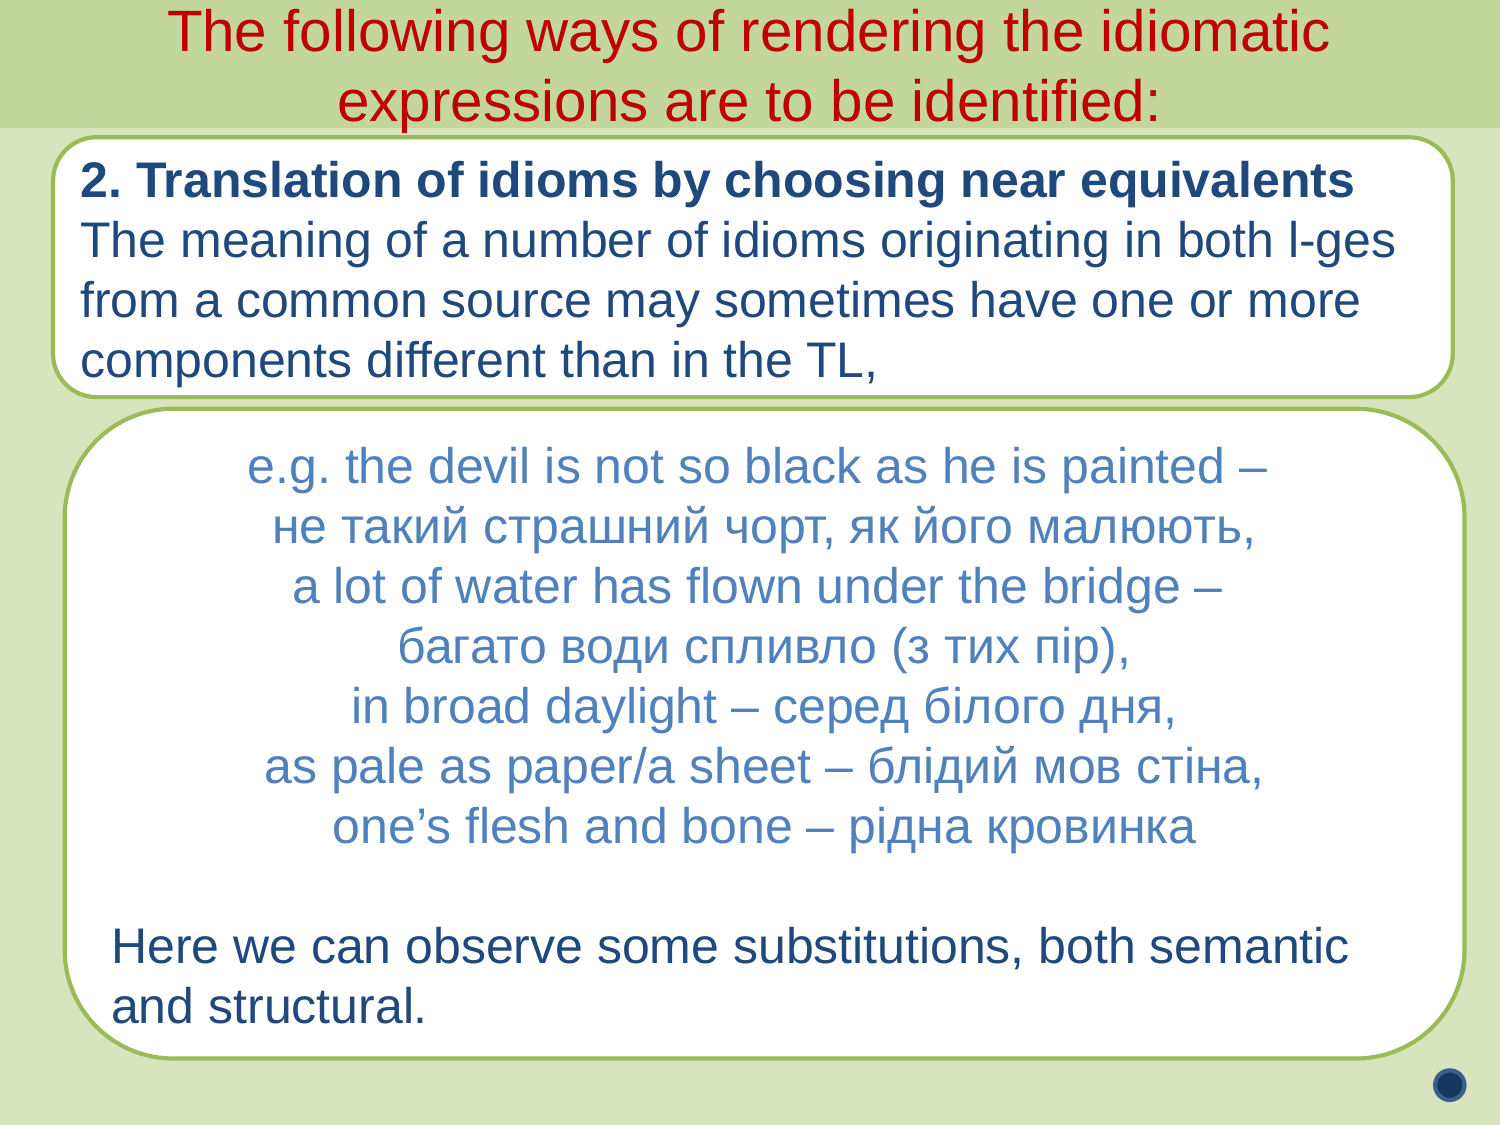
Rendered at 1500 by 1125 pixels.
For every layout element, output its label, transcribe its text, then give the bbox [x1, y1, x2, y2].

text_box [1433, 1068, 1467, 1103]
text_box The following ways of rendering the idiomatic expressions are to be identified: [0, 0, 1500, 128]
text_box e.g. the devil is not so black as he is painted – не такий страшний чорт, як його малюють, a lot of water has flown under the bridge – багато води спливло (з тих пір), in broad daylight – серед білого дня, as pale as paper/a sheet – блідий мов стіна, one’s flesh and bone – рідна кровинка Here we can observe some substitutions, both semantic and structural. [62, 406, 1467, 1061]
text_box 2. Translation of idioms by choosing near equivalents The meaning of a number of idioms originating in both l-ges from a common source may sometimes have one or more components different than in the TL, [50, 135, 1455, 400]
